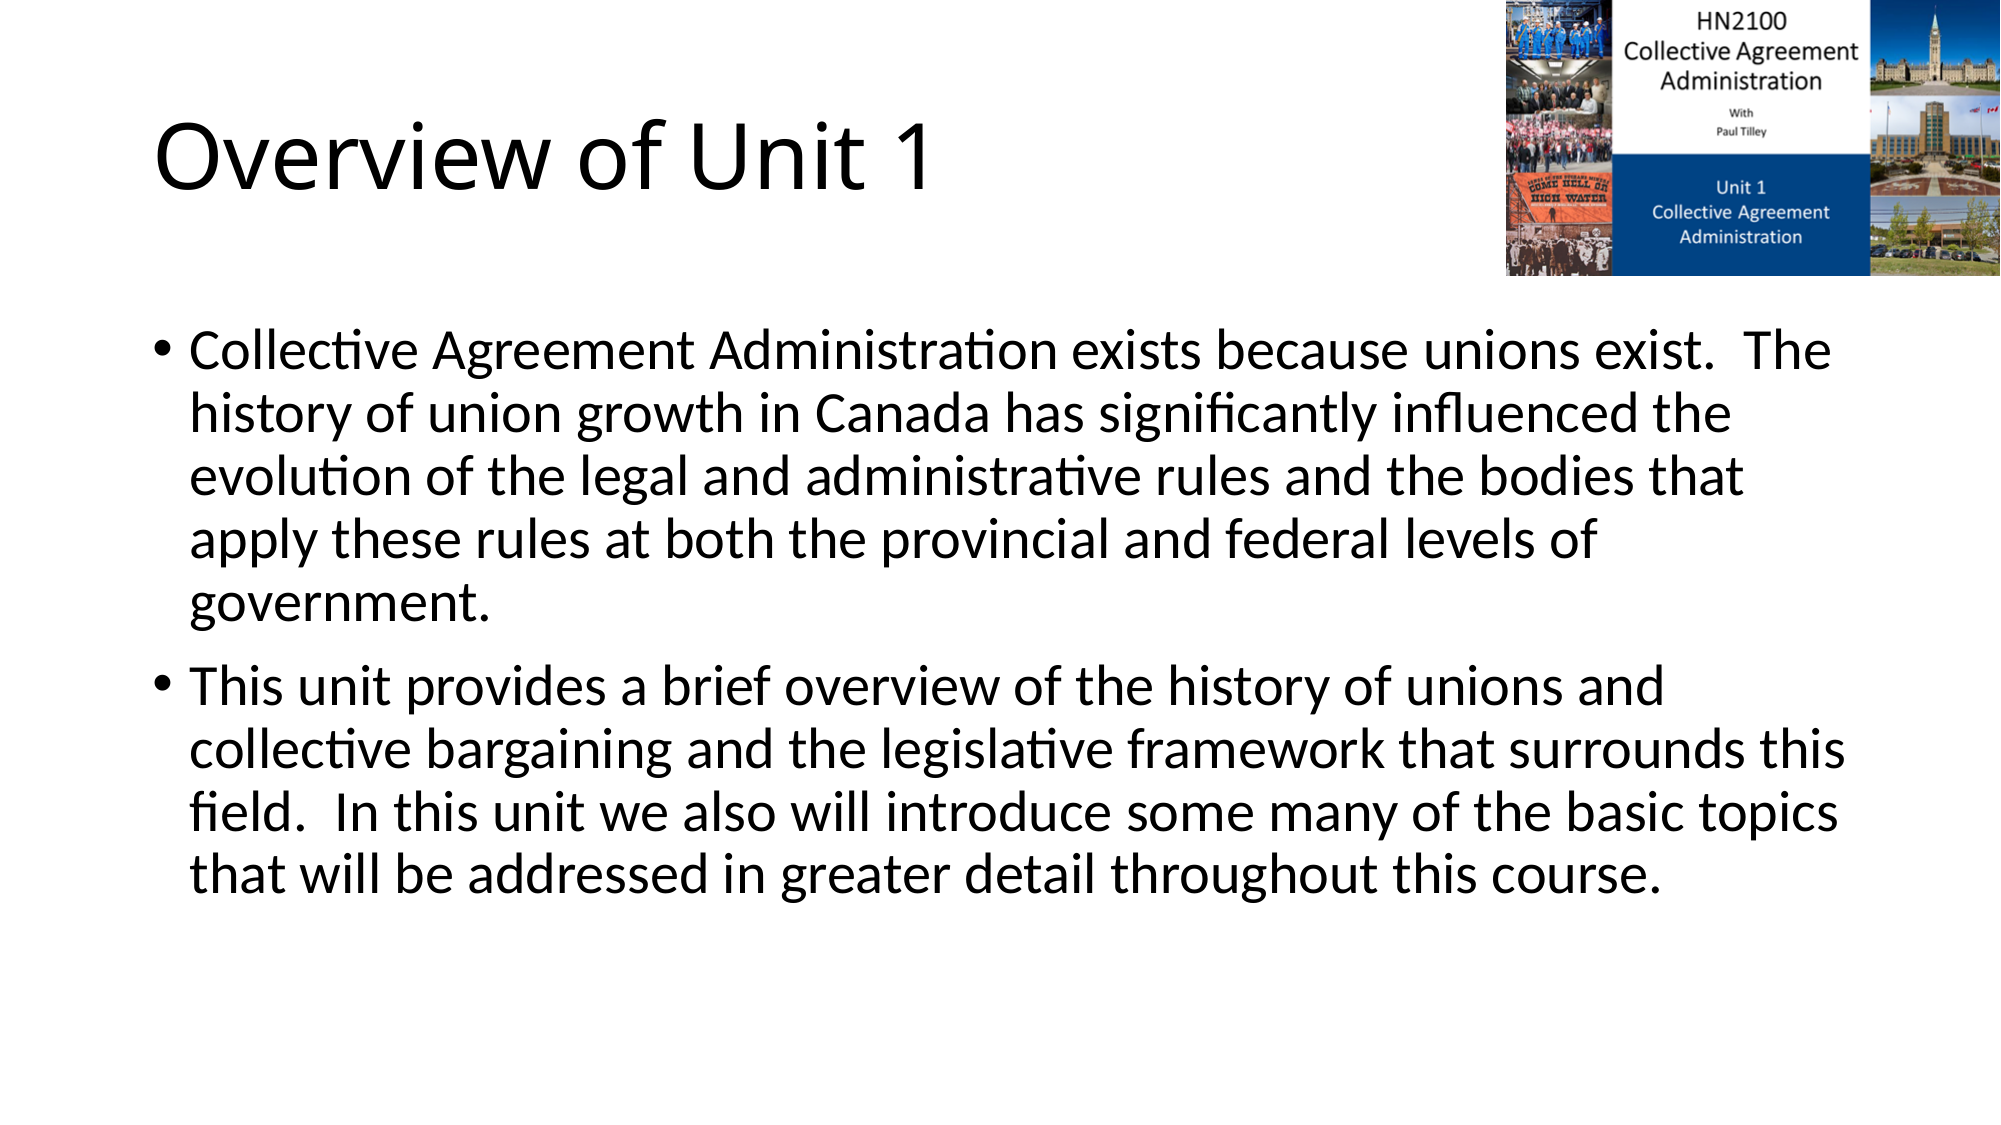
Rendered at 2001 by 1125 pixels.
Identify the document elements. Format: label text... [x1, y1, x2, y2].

title Overview of Unit 1 [137, 105, 1863, 311]
list Collective Agreement Administration exists because unions exist. The history of union growth in Canada has significantly influenced the evolution of the legal and administrative rules and the bodies that apply these rules at both the provincial and federal levels of government. This unit provides a brief overview of the history of unions and collective bargaining and the legislative framework that surrounds this field. In this unit we also will introduce some many of the basic topics that will be addressed in greater detail throughout this course. [137, 311, 1863, 1026]
picture [1506, 0, 2000, 277]
